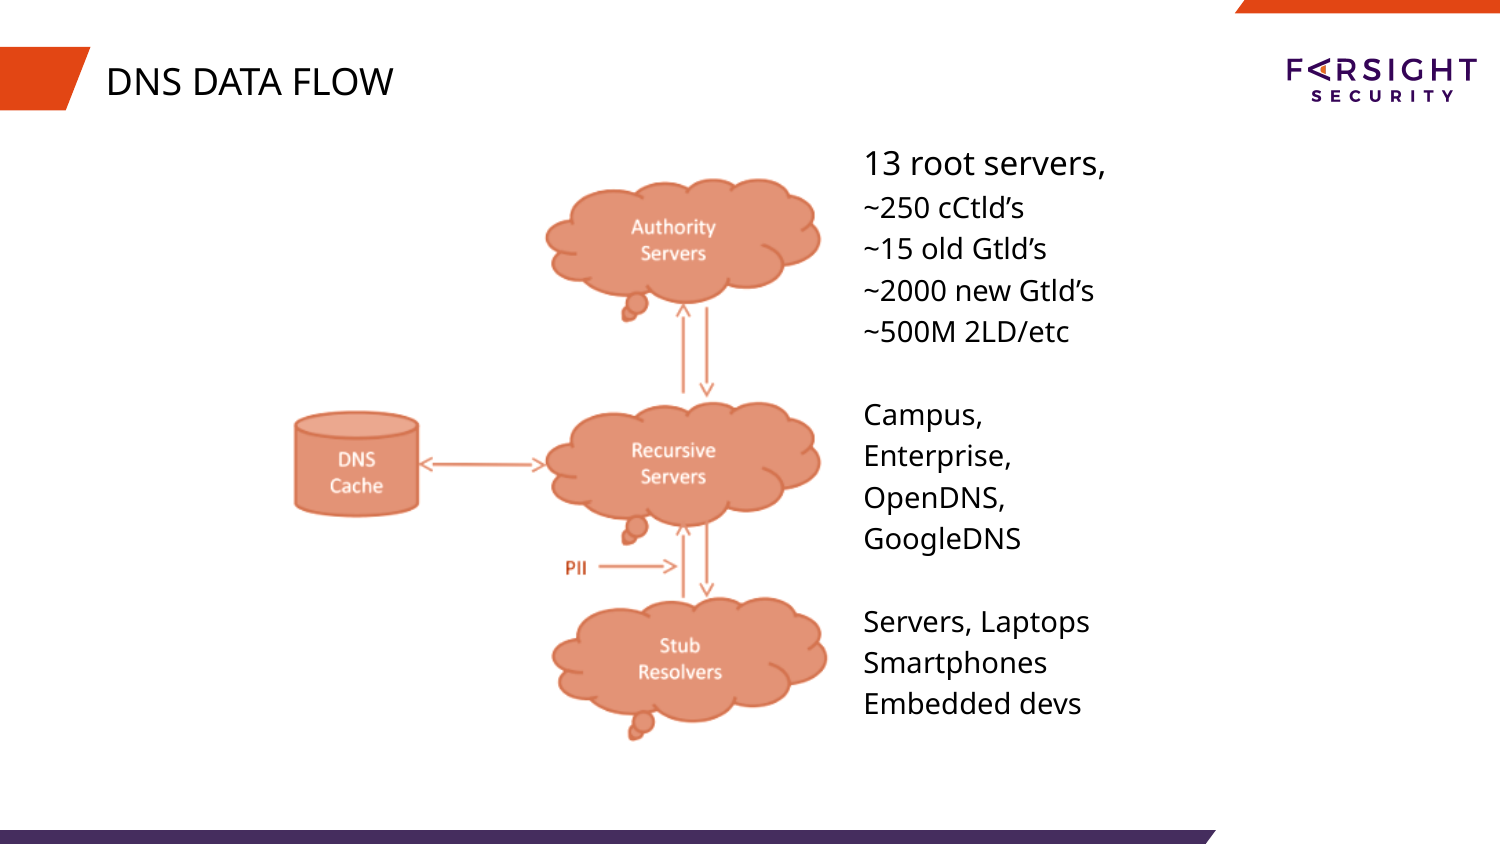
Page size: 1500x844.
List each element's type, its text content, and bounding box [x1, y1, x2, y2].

text_box 13 root servers, ~250 cCtld’s ~15 old Gtld’s ~2000 new Gtld’s ~500M 2LD/etc Campus, Enterprise, OpenDNS, GoogleDNS Servers, Laptops Smartphones Embedded devs [825, 135, 1163, 759]
picture [1254, 29, 1500, 131]
list (COPY) [363, 180, 1255, 844]
picture [115, 140, 885, 805]
title DNS DATA FLOW [90, 46, 1255, 114]
